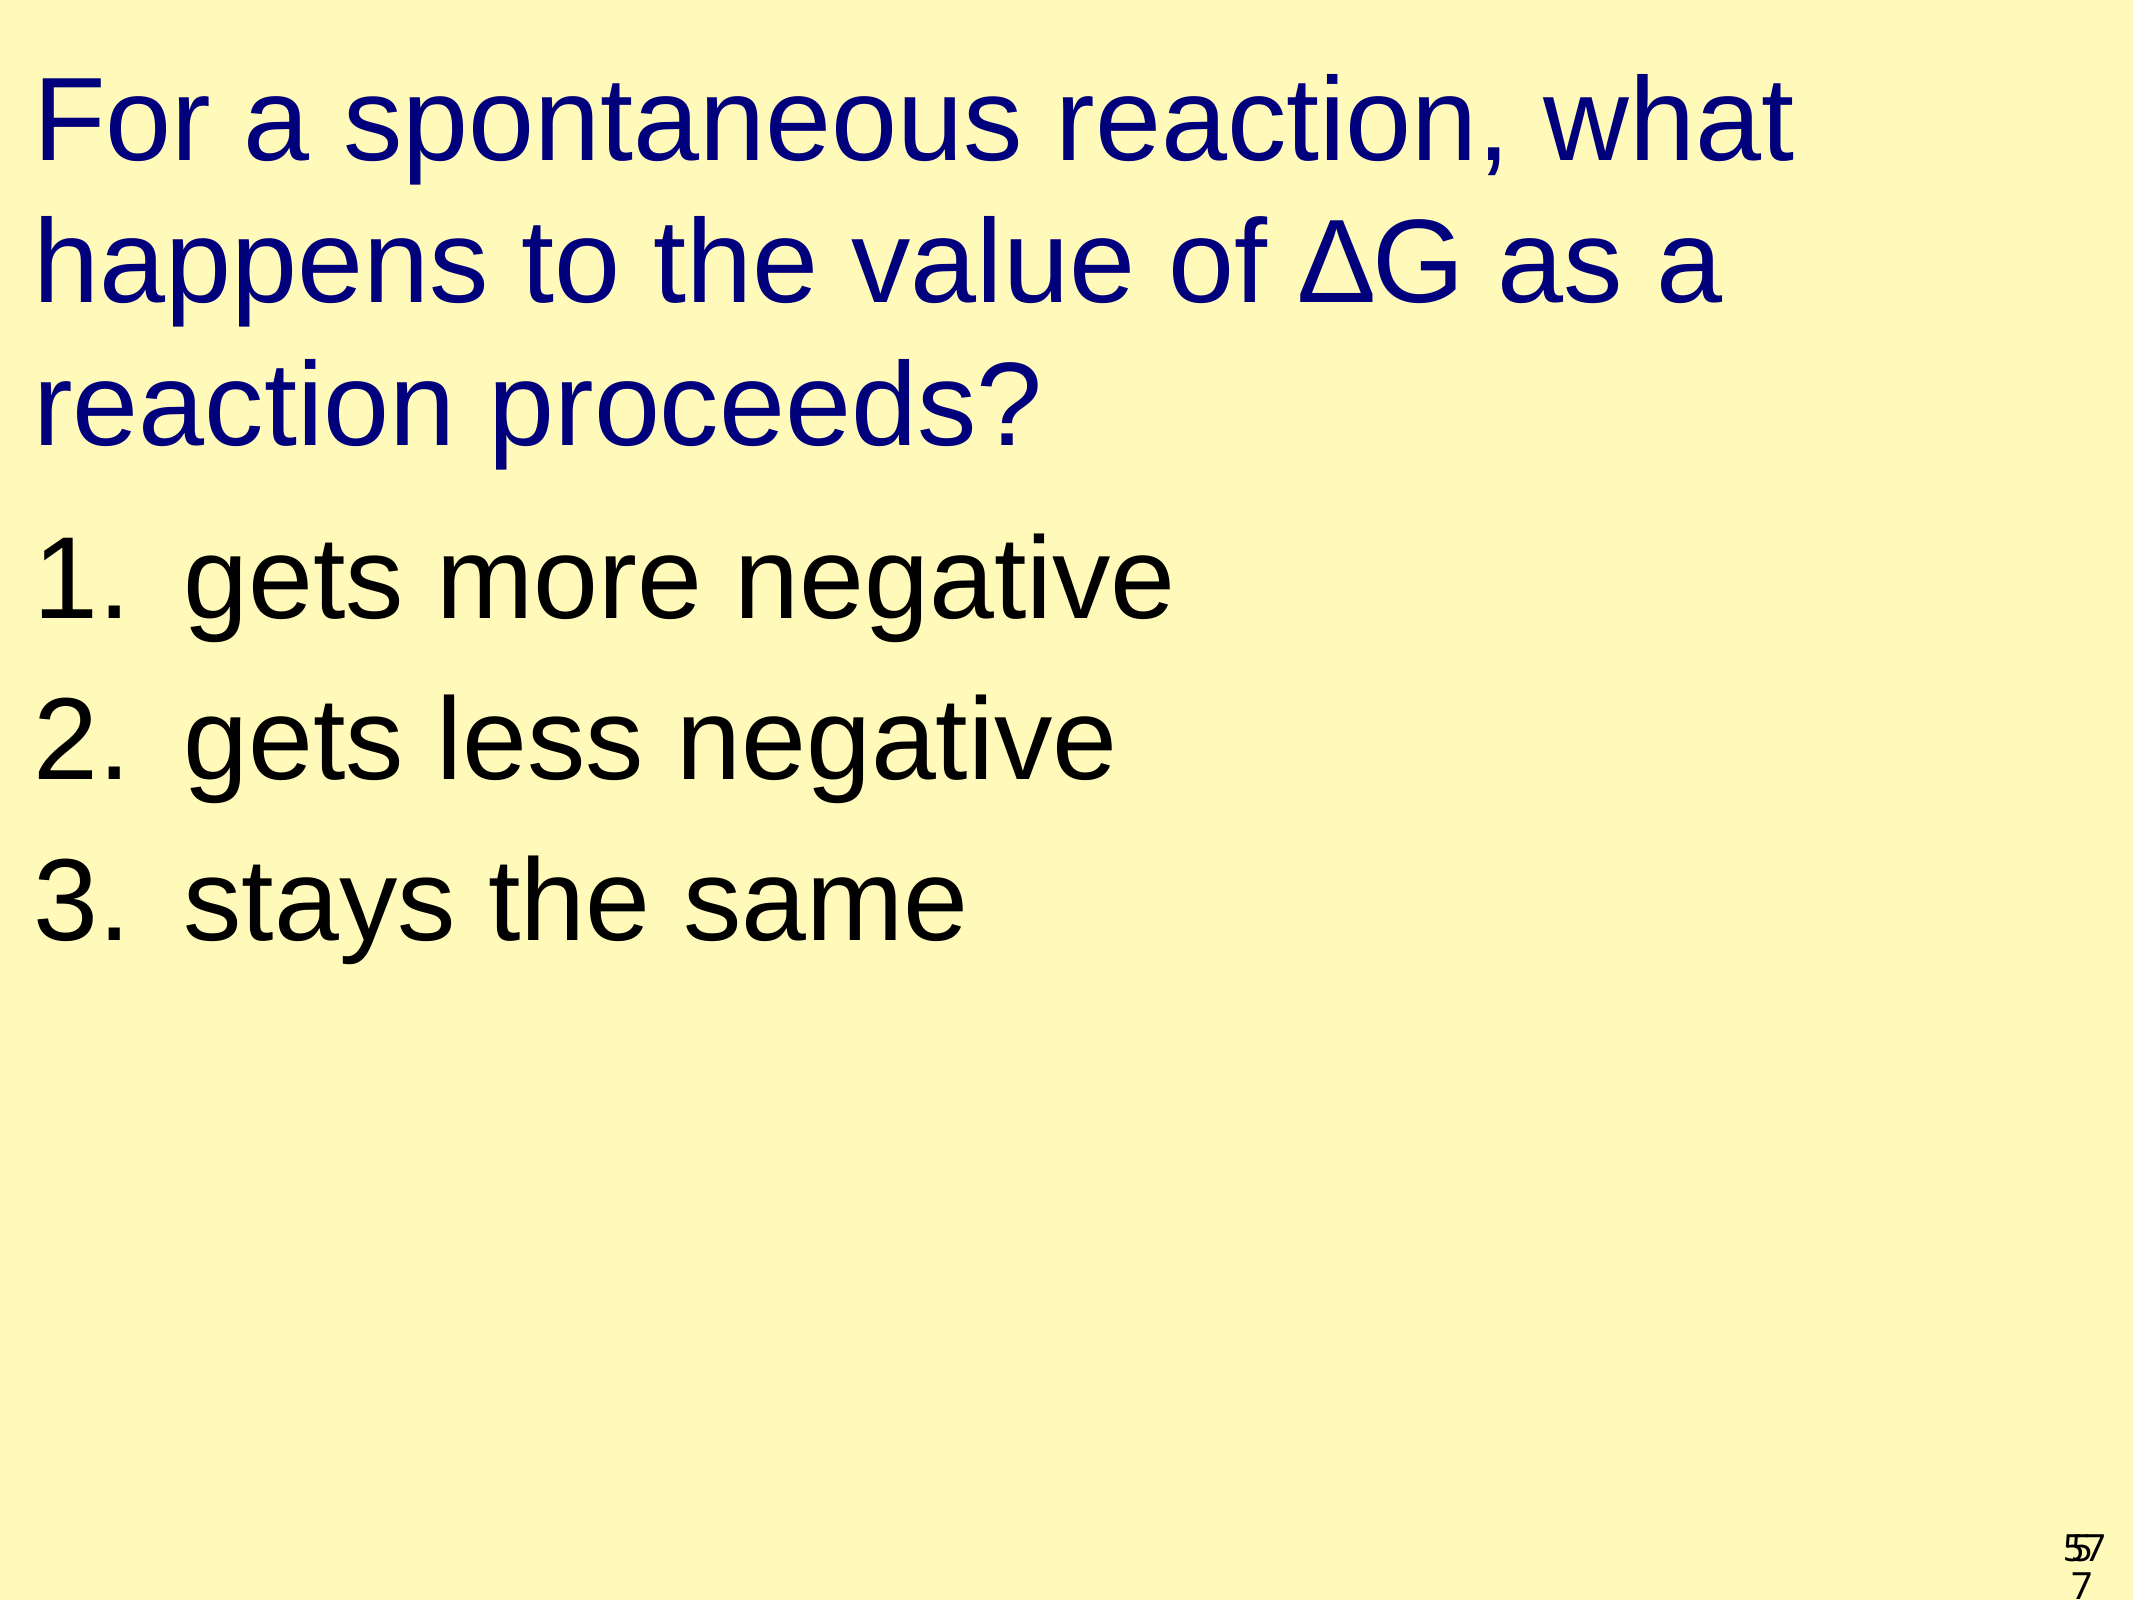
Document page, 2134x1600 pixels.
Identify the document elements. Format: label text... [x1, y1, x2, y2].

title For a spontaneous reaction, what happens to the value of ∆G as a reaction proceeds? [32, 41, 2116, 501]
list gets more negative gets less negative stays the same [32, 501, 2116, 1578]
text_box 57 [2056, 1516, 2113, 1578]
